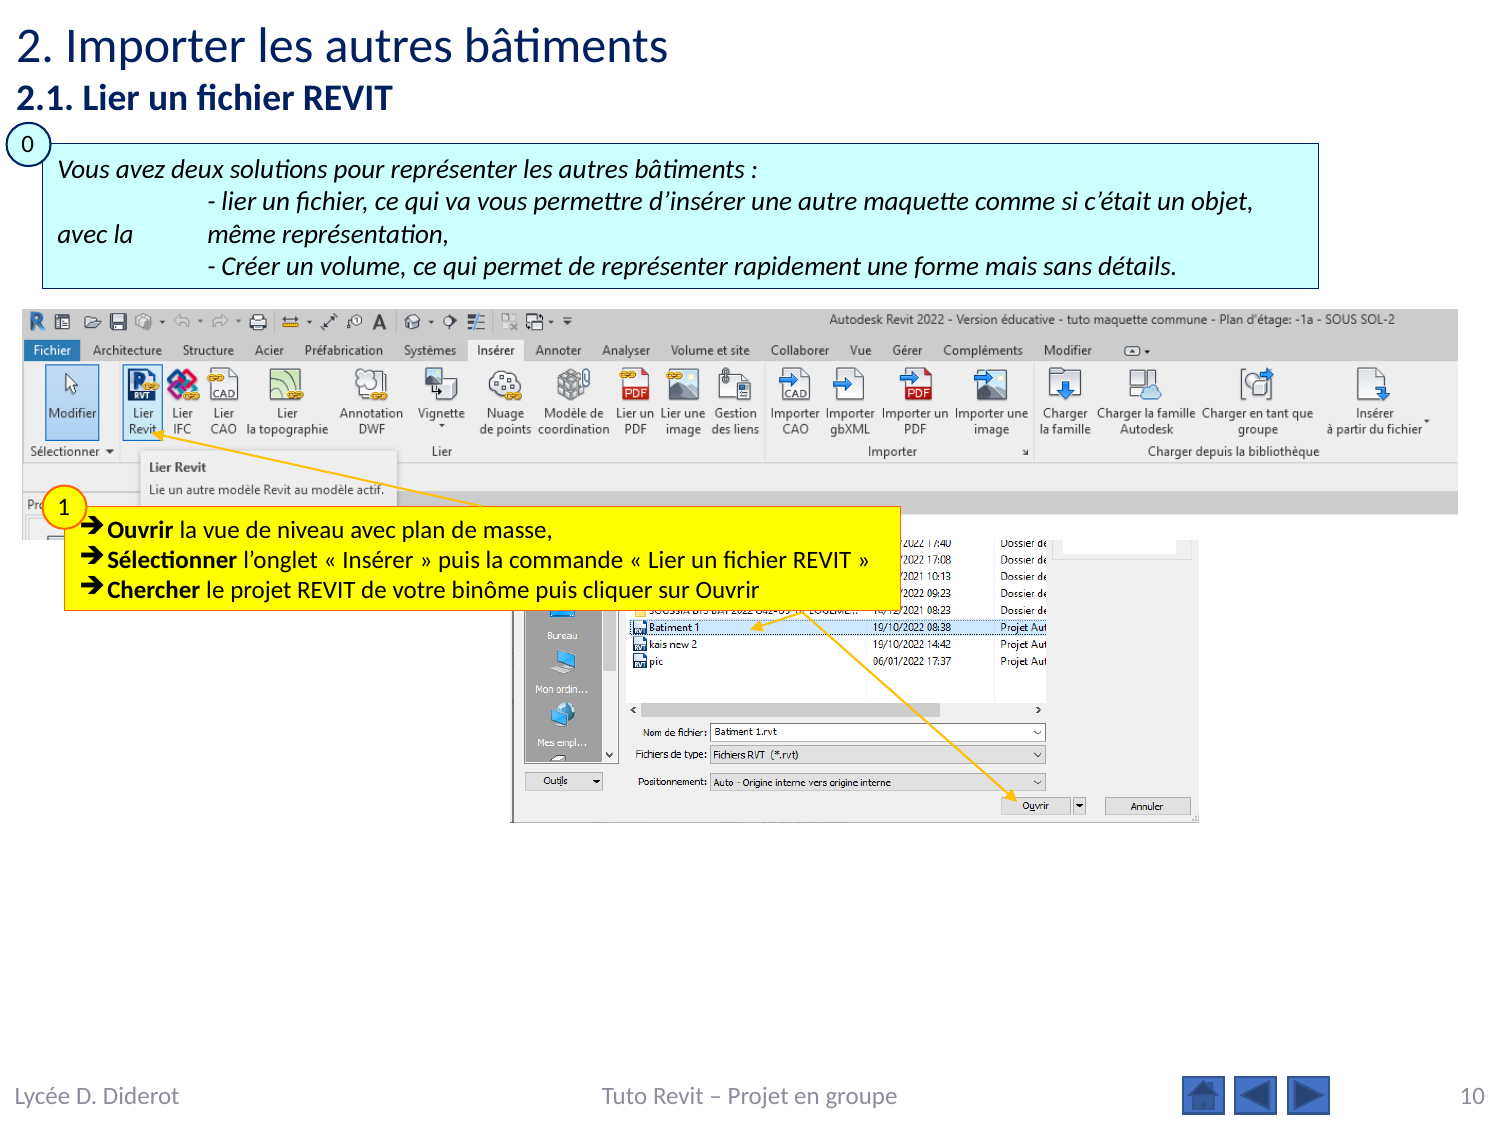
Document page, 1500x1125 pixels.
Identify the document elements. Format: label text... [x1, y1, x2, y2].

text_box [151, 433, 483, 507]
text_box Vous avez deux solutions pour représenter les autres bâtiments : - lier un fichier, ce qui va vous permettre d’insérer une autre maquette comme si c’était un objet, avec la même représentation, - Créer un volume, ce qui permet de représenter rapidement une forme mais sans détails. [42, 143, 1319, 289]
picture [22, 309, 1458, 823]
slide_number Lycée D. Diderot [0, 1065, 338, 1125]
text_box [42, 483, 87, 529]
slide_number 10 [1162, 1065, 1500, 1125]
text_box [802, 611, 1018, 802]
text_box Ouvrir la vue de niveau avec plan de masse, Sélectionner l’onglet « Insérer » puis la commande « Lier un fichier REVIT » Chercher le projet REVIT de votre binôme puis cliquer sur Ouvrir [64, 540, 509, 611]
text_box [6, 120, 62, 167]
text_box 2. Importer les autres bâtiments 2.1. Lier un fichier REVIT [1, 5, 1484, 126]
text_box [749, 612, 802, 630]
footer Tuto Revit – Projet en groupe [496, 1065, 1004, 1125]
